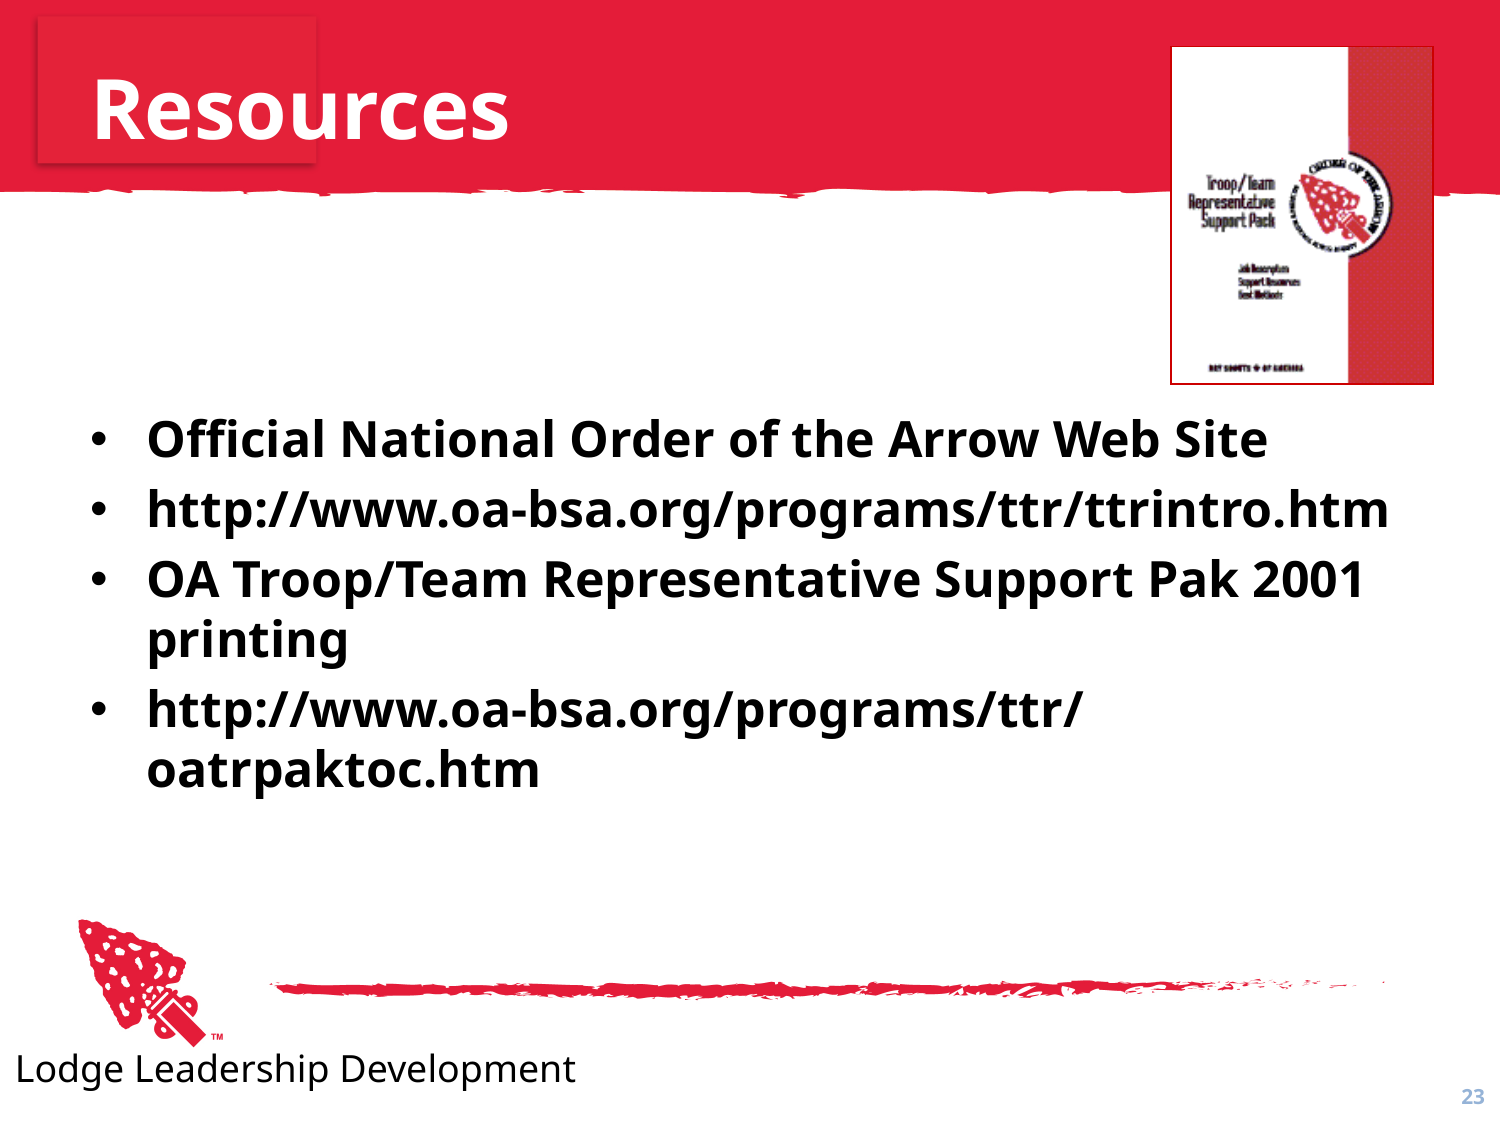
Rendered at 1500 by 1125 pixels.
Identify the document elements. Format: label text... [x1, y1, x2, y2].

picture [0, 0, 1500, 1037]
text_box Lodge Leadership Development [0, 1037, 1500, 1125]
list Official National Order of the Arrow Web Site http://www.oa-bsa.org/programs/ttr/ttrintro.htm OA Troop/Team Representative Support Pak 2001 printing http://www.oa-bsa.org/programs/ttr/oatrpaktoc.htm [75, 355, 1459, 1037]
title Resources [75, 45, 1172, 168]
